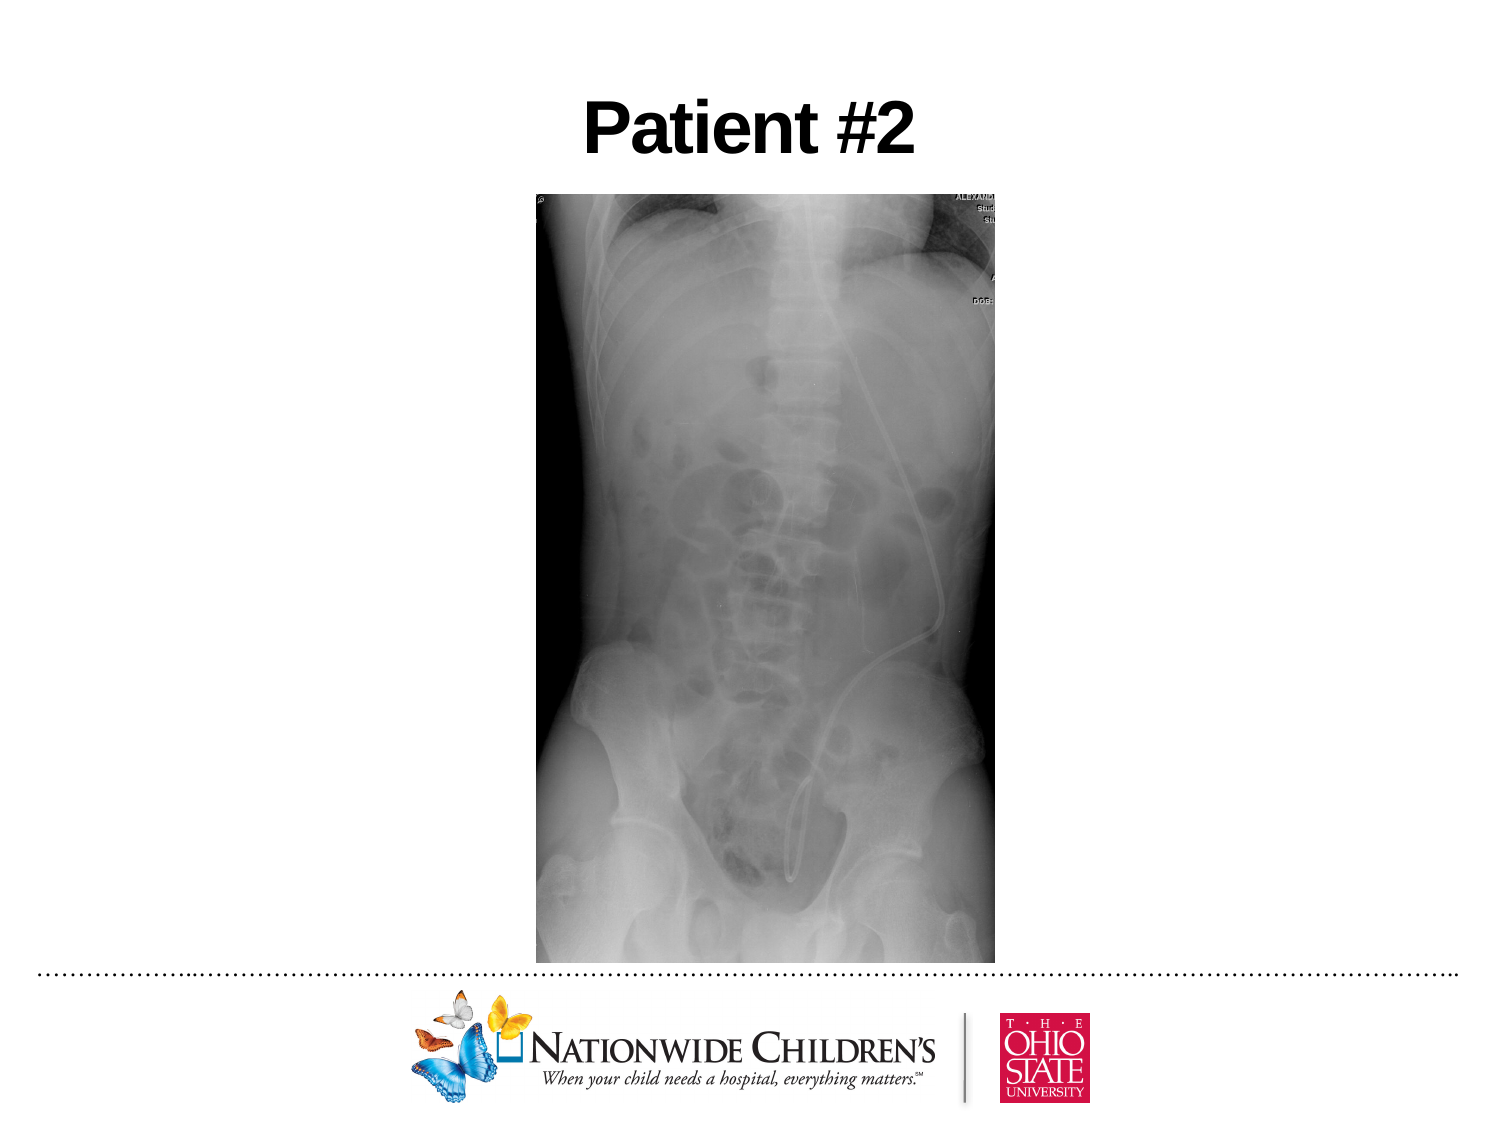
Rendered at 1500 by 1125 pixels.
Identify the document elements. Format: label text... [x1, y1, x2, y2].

picture [1000, 1013, 1090, 1103]
picture [411, 990, 935, 1103]
title Patient #2 [75, 12, 1425, 201]
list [536, 194, 995, 963]
